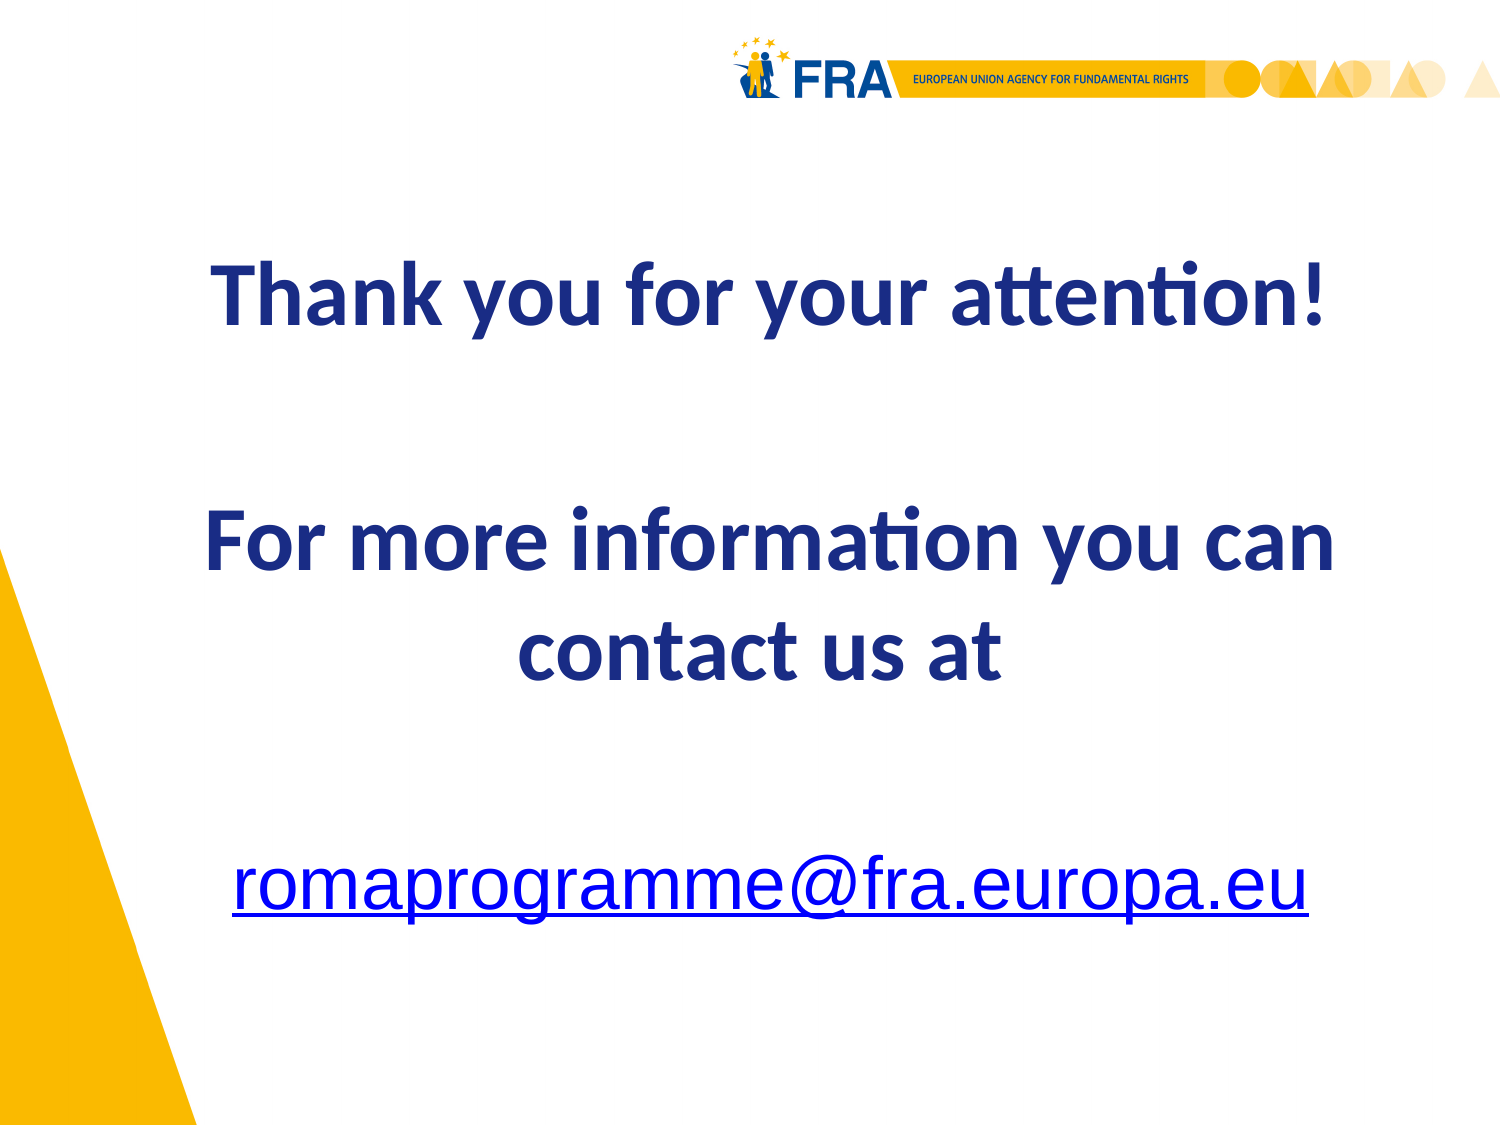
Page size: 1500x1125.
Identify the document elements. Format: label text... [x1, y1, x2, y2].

picture [0, 0, 1500, 1125]
list Thank you for your attention! For more information you can contact us at romaprogramme@fra.europa.eu [41, 226, 1500, 1125]
